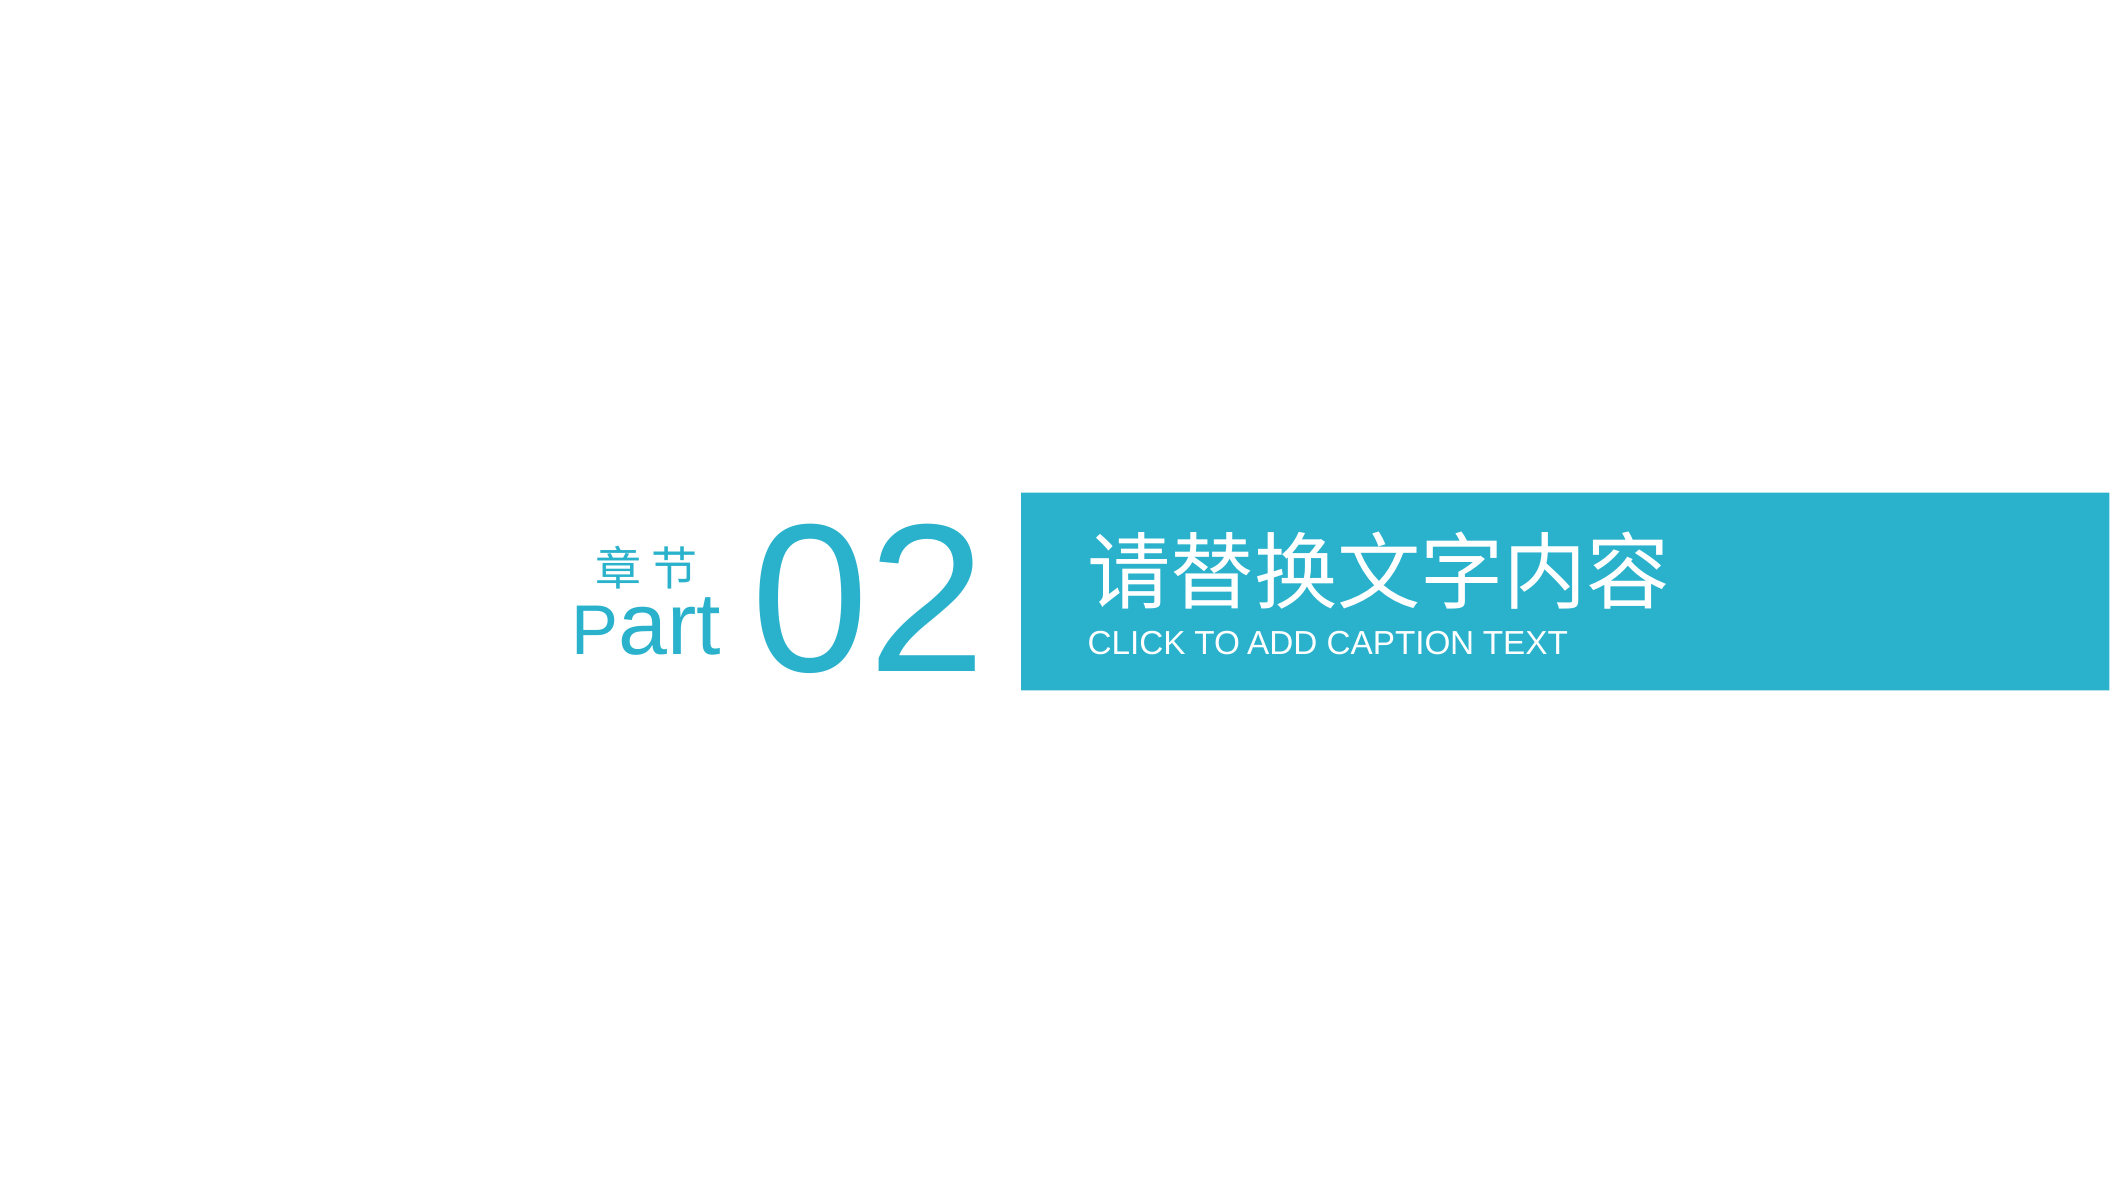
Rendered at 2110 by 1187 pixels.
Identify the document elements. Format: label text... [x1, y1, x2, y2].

text_box Part [571, 566, 722, 673]
text_box [1021, 492, 2110, 691]
text_box 章 节 [595, 539, 698, 595]
text_box 02 [751, 460, 986, 714]
text_box CLICK TO ADD CAPTION TEXT [1087, 625, 1787, 662]
text_box 请替换文字内容 [1087, 530, 1787, 621]
